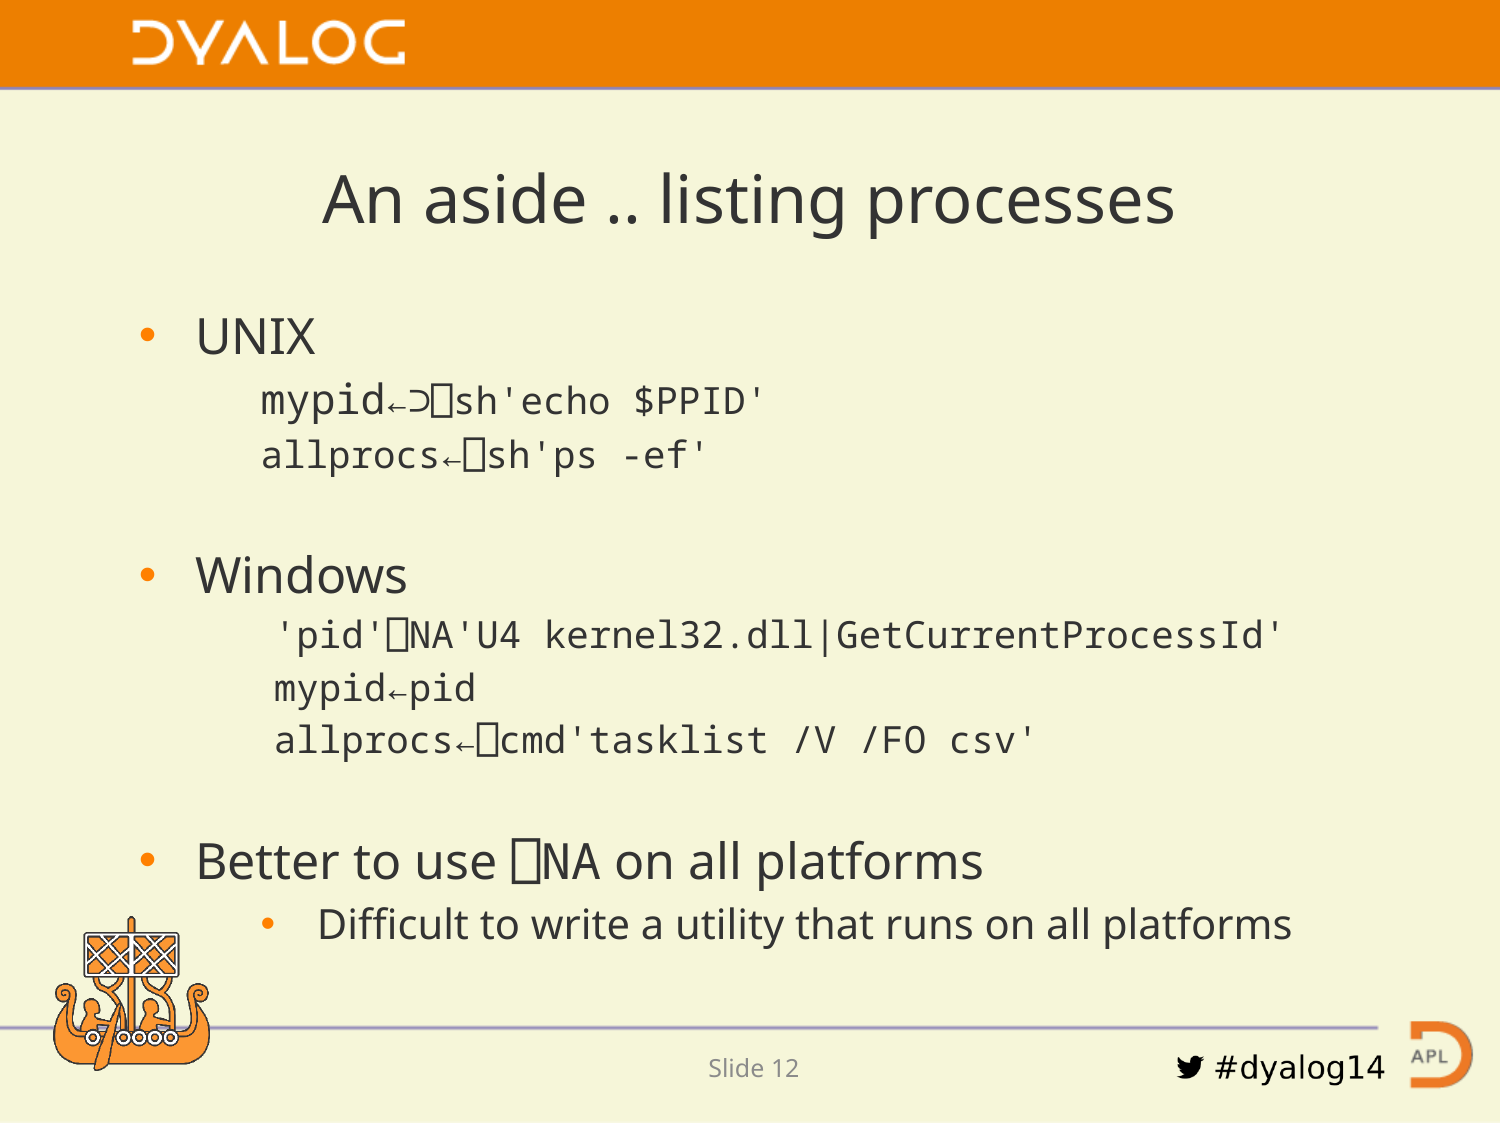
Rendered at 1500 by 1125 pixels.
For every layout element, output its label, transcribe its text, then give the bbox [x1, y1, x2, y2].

picture [0, 0, 1500, 1123]
slide_number Slide 11 [585, 1039, 923, 1100]
list An aside .. listing processes UNIX mypid←⊃⎕sh'echo $PPID' allprocs←⎕sh'ps -ef' Windows 'pid'⎕NA'U4 kernel32.dll|GetCurrentProcessId' mypid←pid allprocs←⎕cmd'tasklist /V /FO csv' Better to use ⎕NA on all platforms Difficult to write a utility that runs on all platforms [123, 149, 1376, 976]
